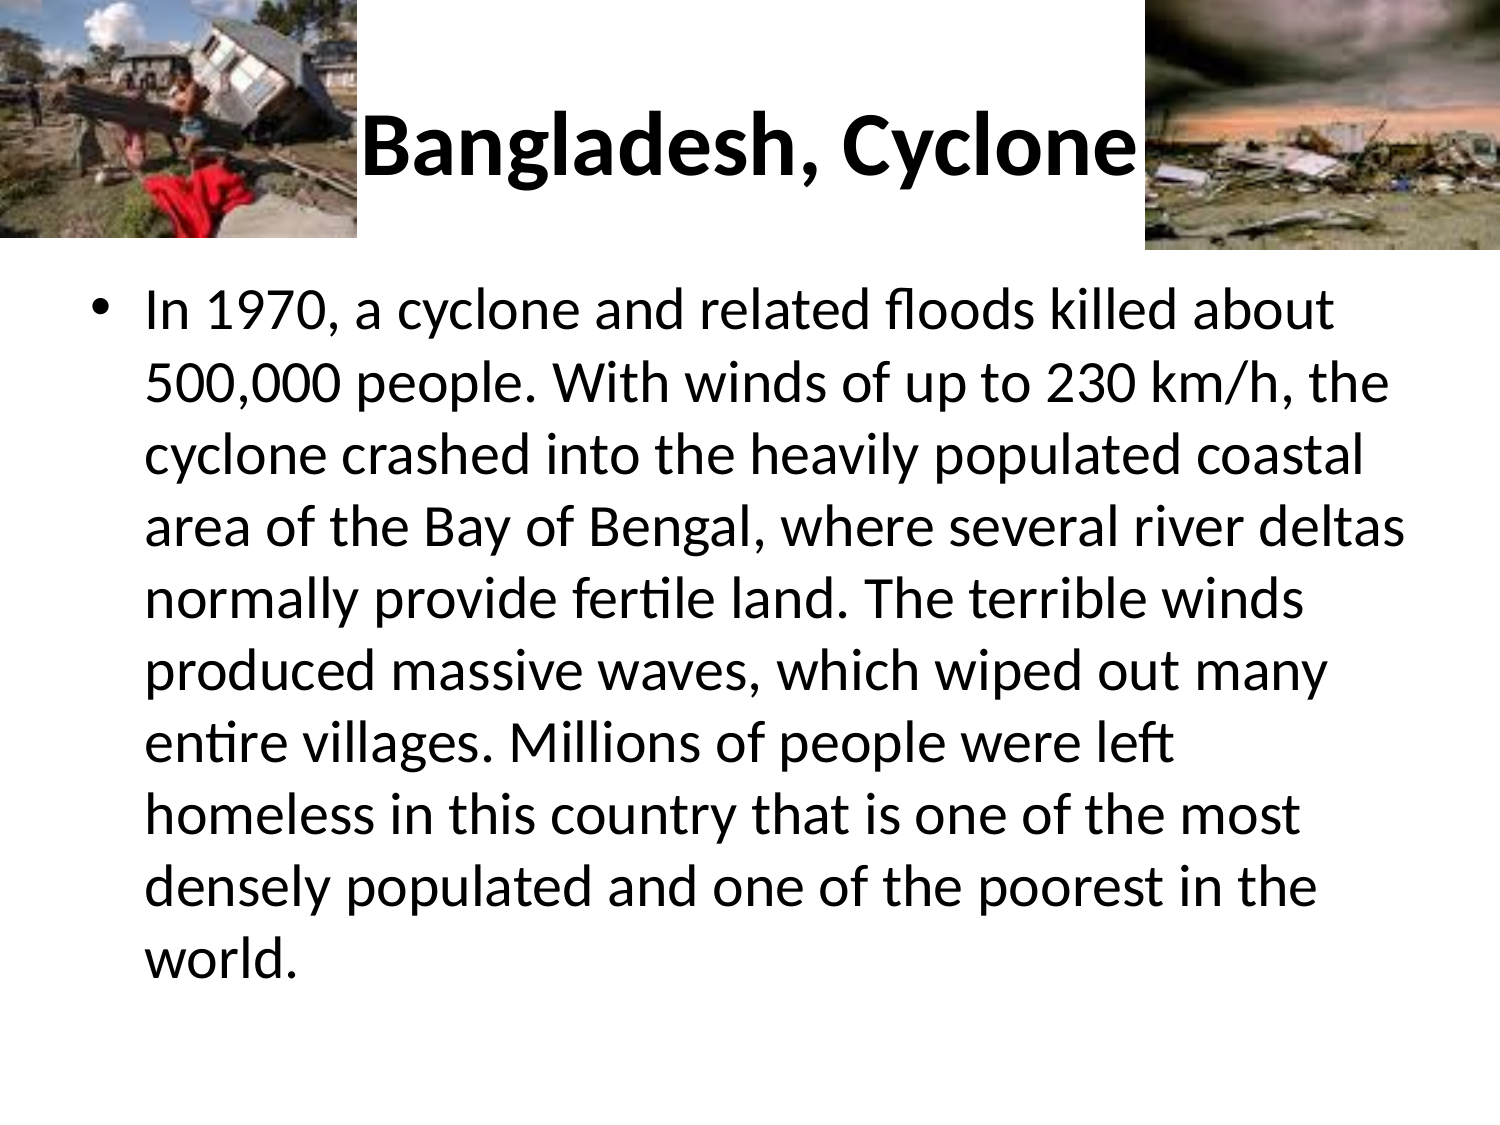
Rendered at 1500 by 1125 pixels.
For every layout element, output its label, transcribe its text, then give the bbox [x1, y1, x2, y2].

list In 1970, a cyclone and related floods killed about 500,000 people. With winds of up to 230 km/h, the cyclone crashed into the heavily populated coastal area of the Bay of Bengal, where several river deltas normally provide fertile land. The terrible winds produced massive waves, which wiped out many entire villages. Millions of people were left homeless in this country that is one of the most densely populated and one of the poorest in the world. [75, 262, 1425, 1005]
title Bangladesh, Cyclone [360, 45, 1140, 233]
picture [1145, 0, 1500, 251]
picture [0, 0, 357, 238]
